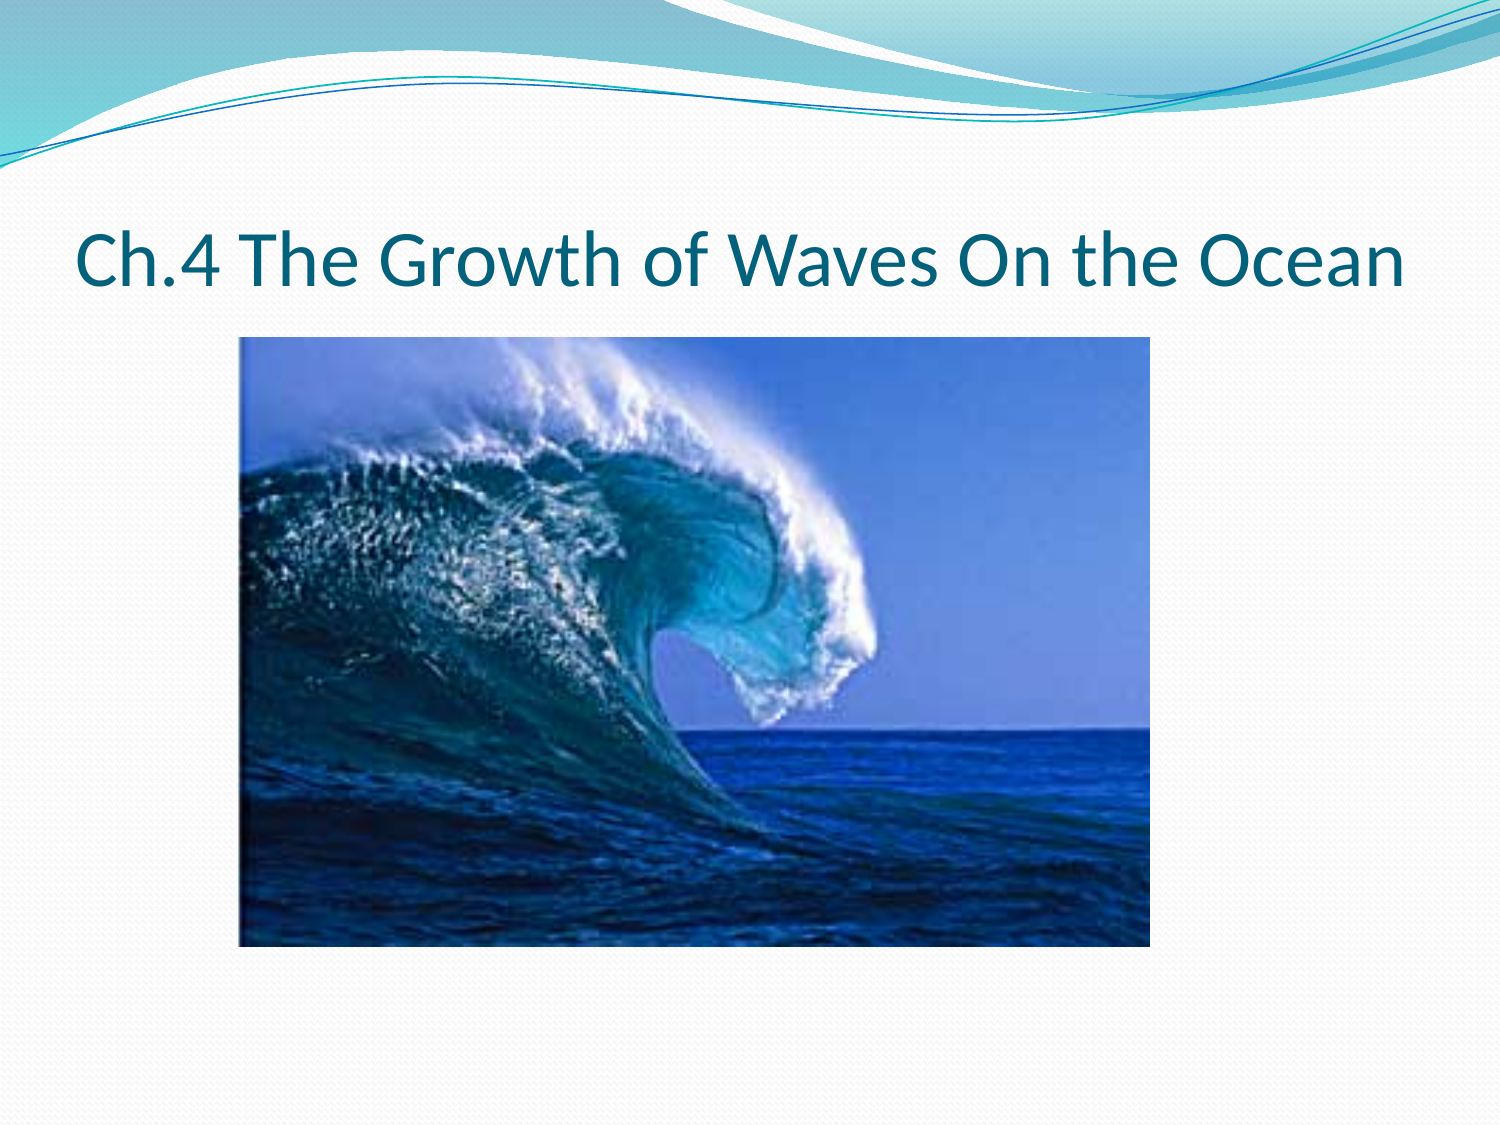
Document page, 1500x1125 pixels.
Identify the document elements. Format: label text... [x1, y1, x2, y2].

picture [237, 337, 1151, 947]
title Ch.4 The Growth of Waves On the Ocean [75, 115, 1425, 303]
